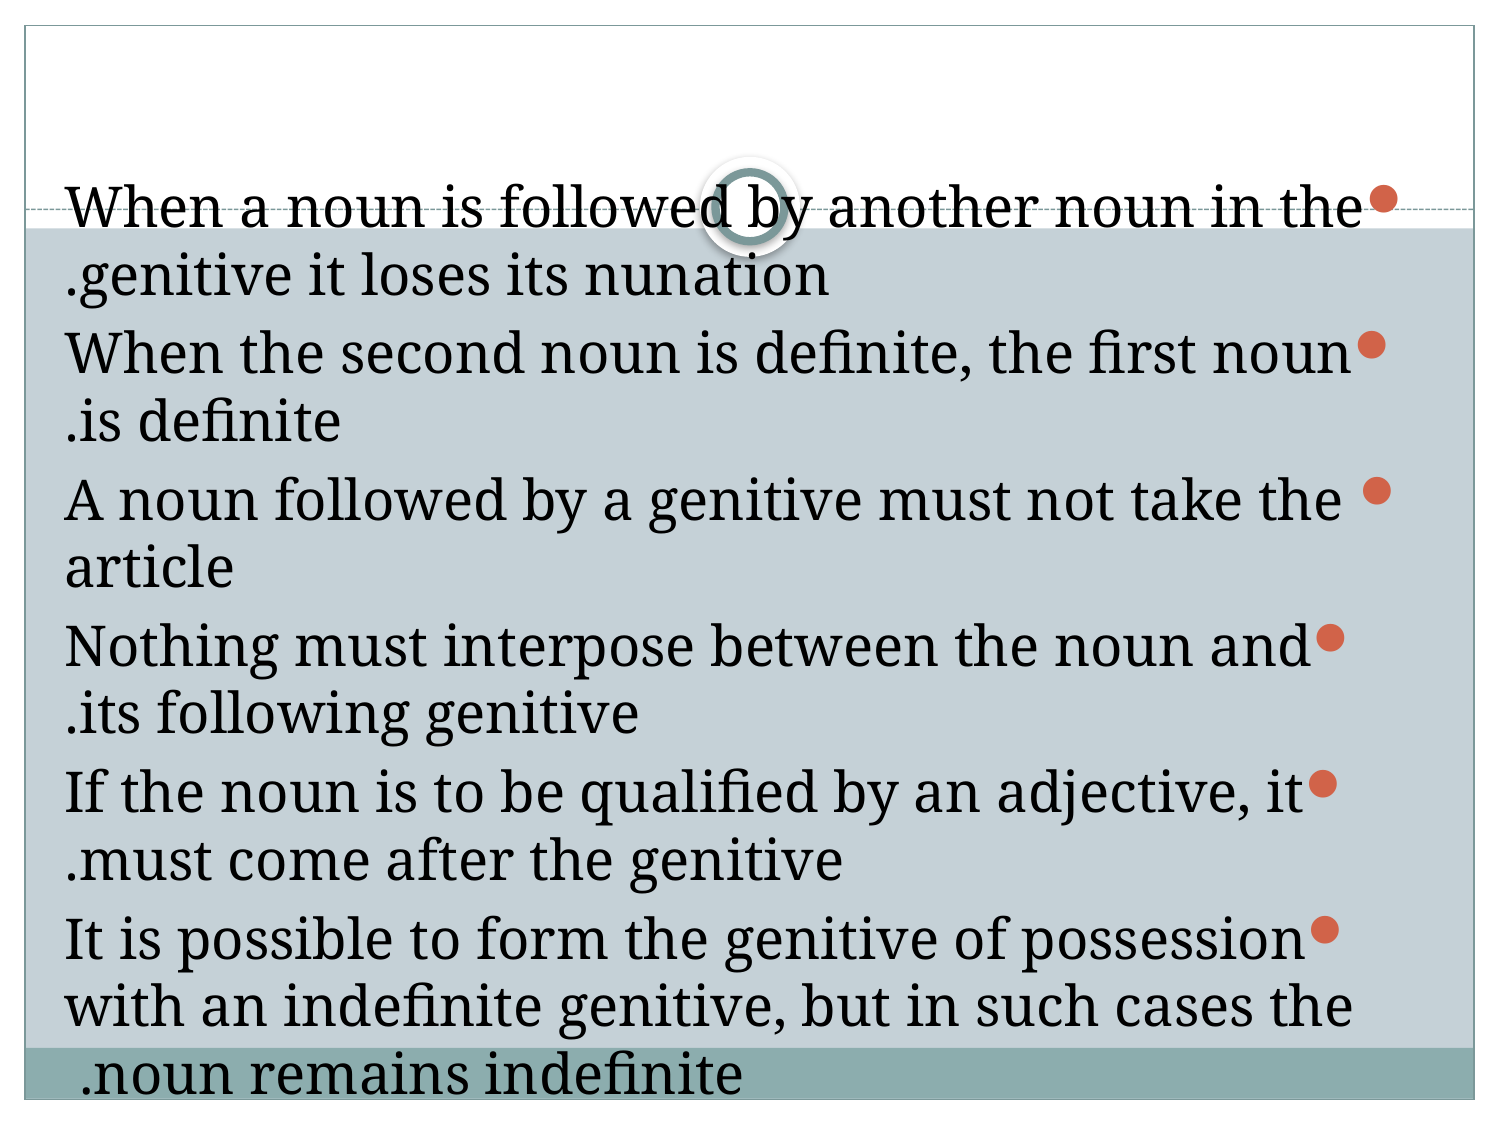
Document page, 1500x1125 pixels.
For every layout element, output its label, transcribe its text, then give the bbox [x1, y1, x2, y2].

list When a noun is followed by another noun in the genitive it loses its nunation. When the second noun is definite, the first noun is definite. A noun followed by a genitive must not take the article Nothing must interpose between the noun and its following genitive. If the noun is to be qualified by an adjective, it must come after the genitive. It is possible to form the genitive of possession with an indefinite genitive, but in such cases the noun remains indefinite. [49, 164, 1445, 1125]
